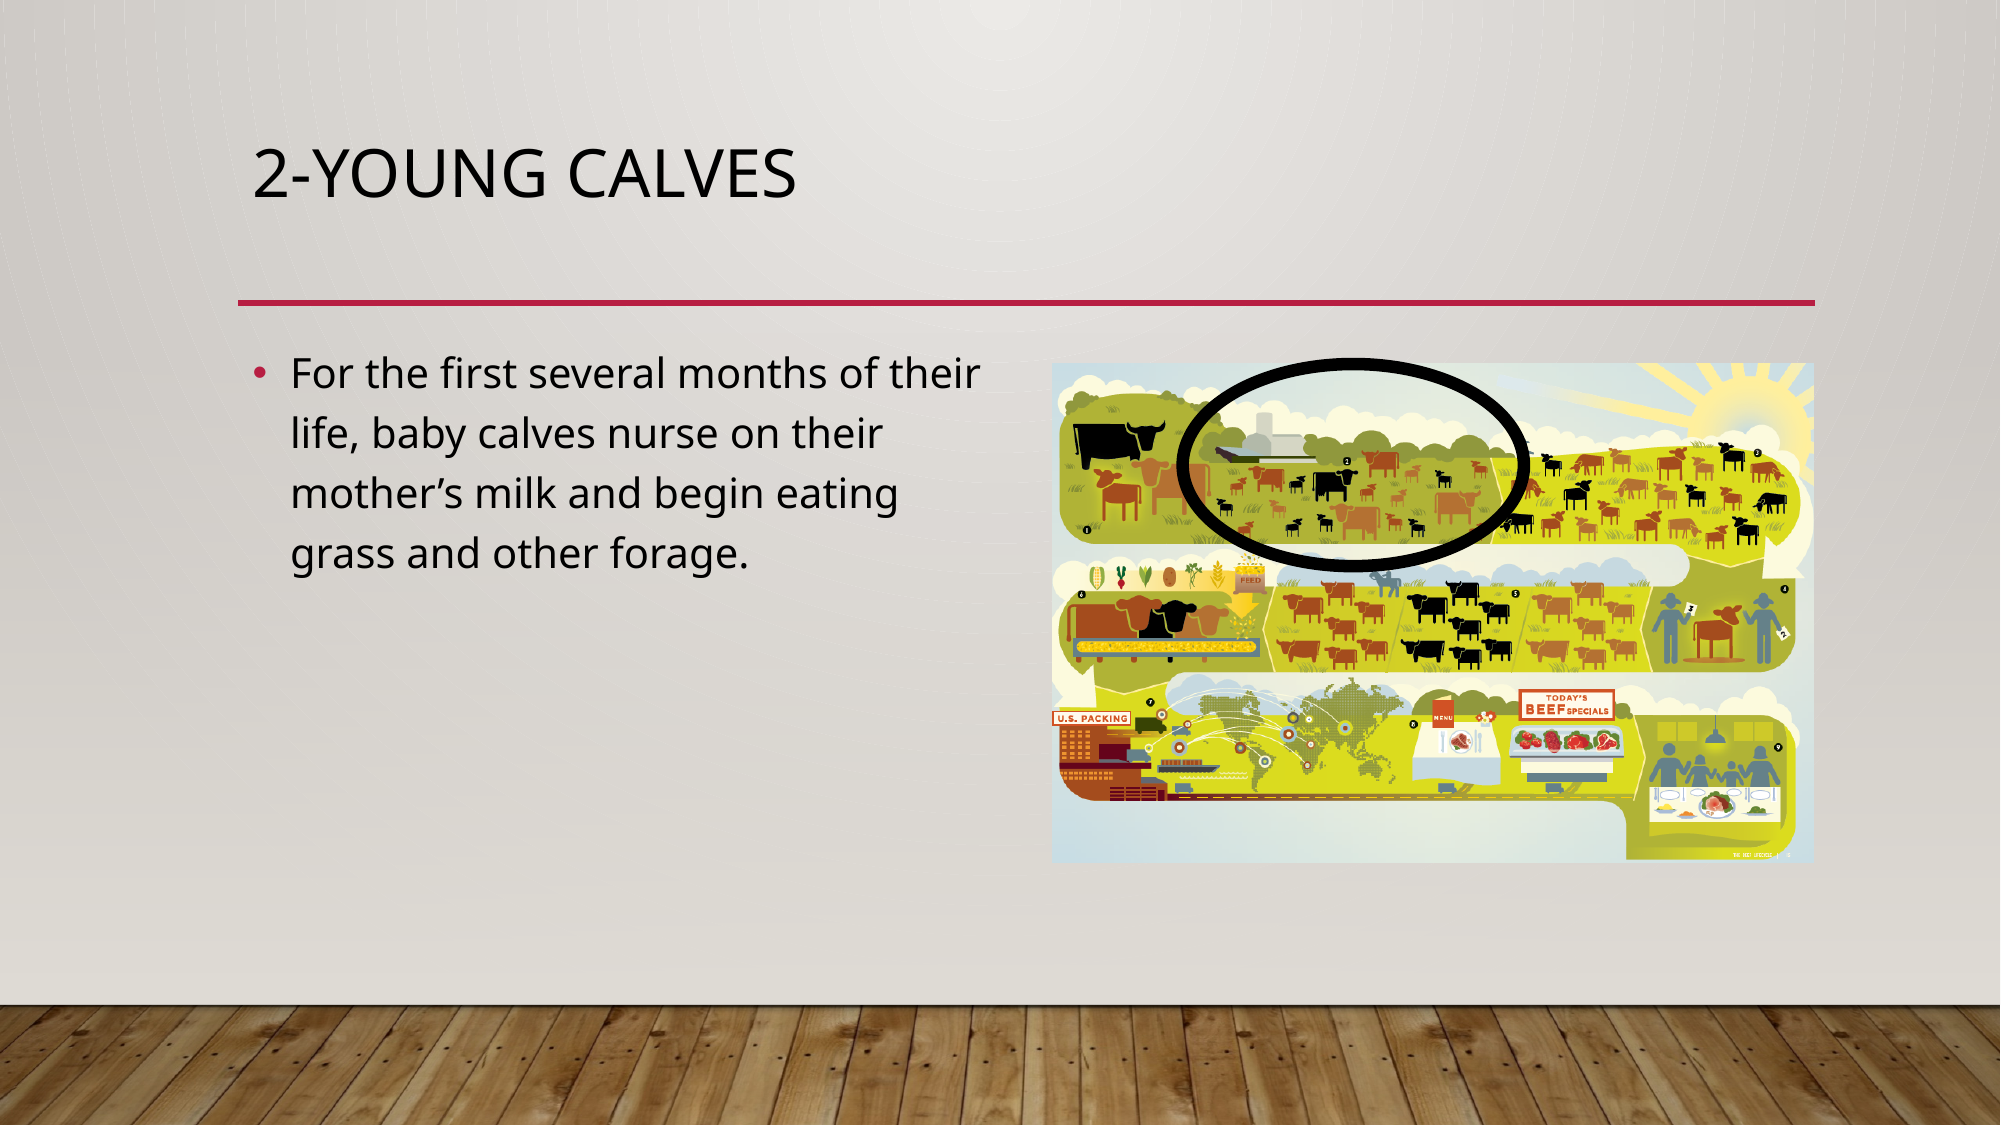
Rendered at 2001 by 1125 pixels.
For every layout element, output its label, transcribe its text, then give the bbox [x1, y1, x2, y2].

list For the first several months of their life, baby calves nurse on their mother’s milk and begin eating grass and other forage. [237, 329, 1000, 896]
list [1051, 363, 1815, 863]
title 2-Young calves [237, 132, 1814, 306]
picture [0, 1005, 2000, 1125]
